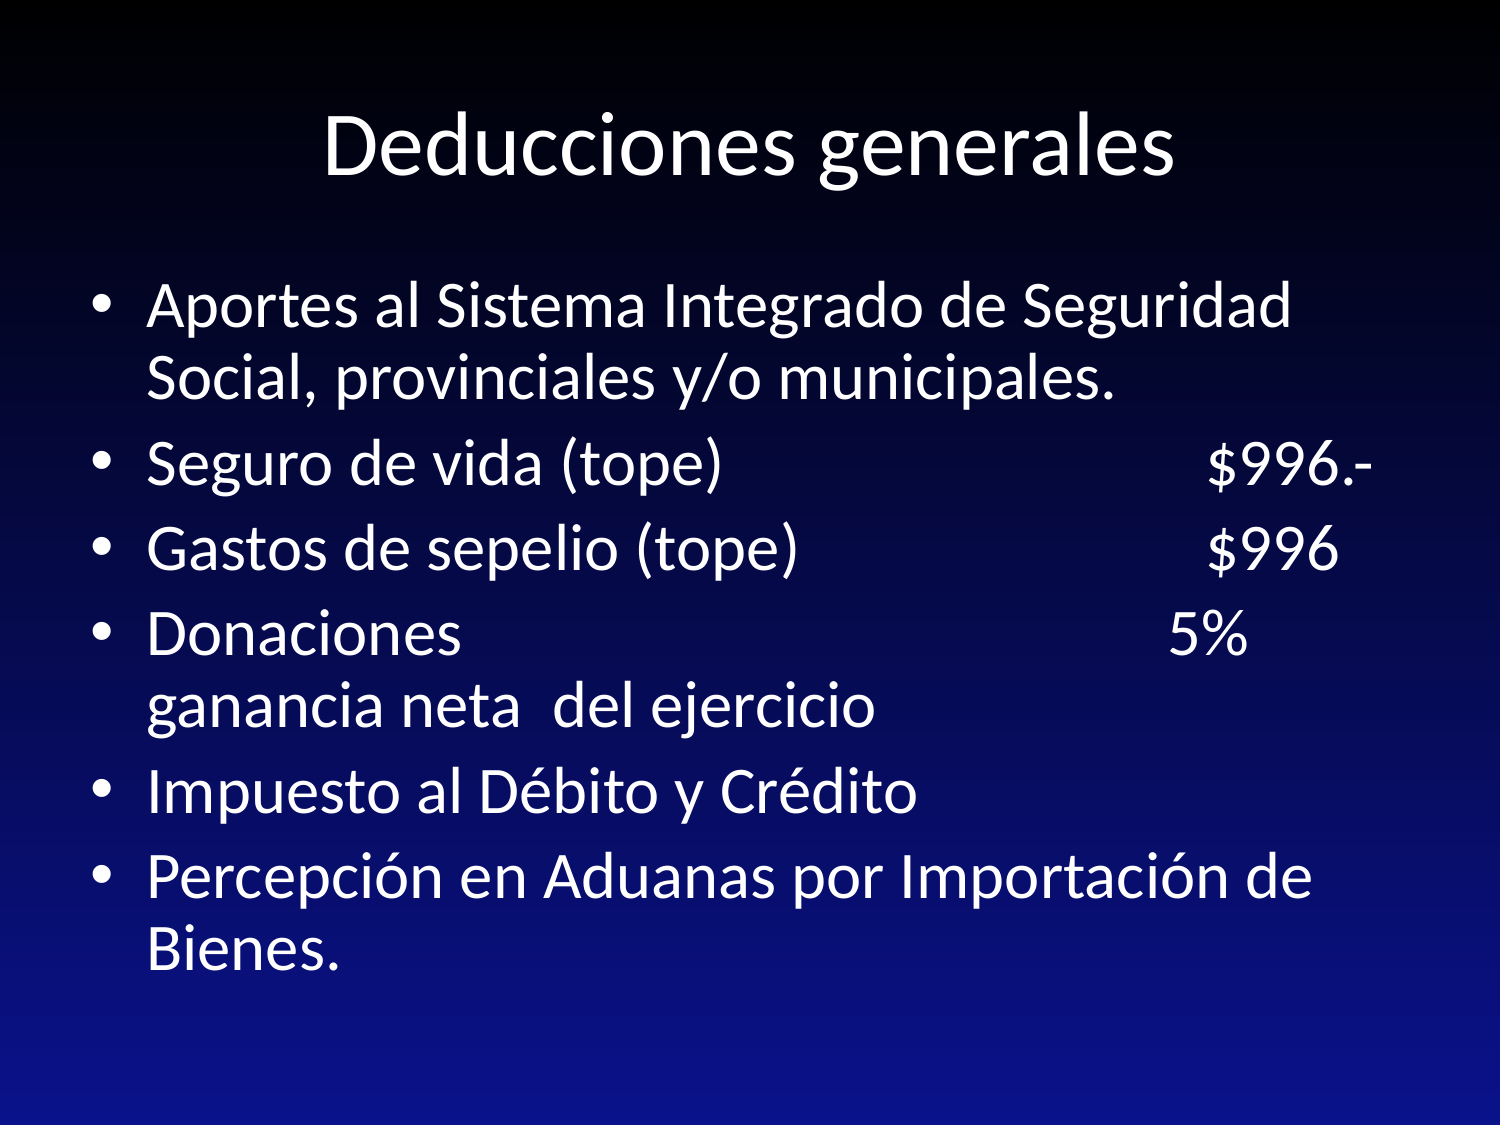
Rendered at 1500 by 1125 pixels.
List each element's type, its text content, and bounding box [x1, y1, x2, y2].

list Aportes al Sistema Integrado de Seguridad Social, provinciales y/o municipales. Seguro de vida (tope) $996.- Gastos de sepelio (tope) $996 Donaciones 5% ganancia neta del ejercicio Impuesto al Débito y Crédito Percepción en Aduanas por Importación de Bienes. [74, 262, 1426, 1006]
title Deducciones generales [74, 44, 1426, 233]
